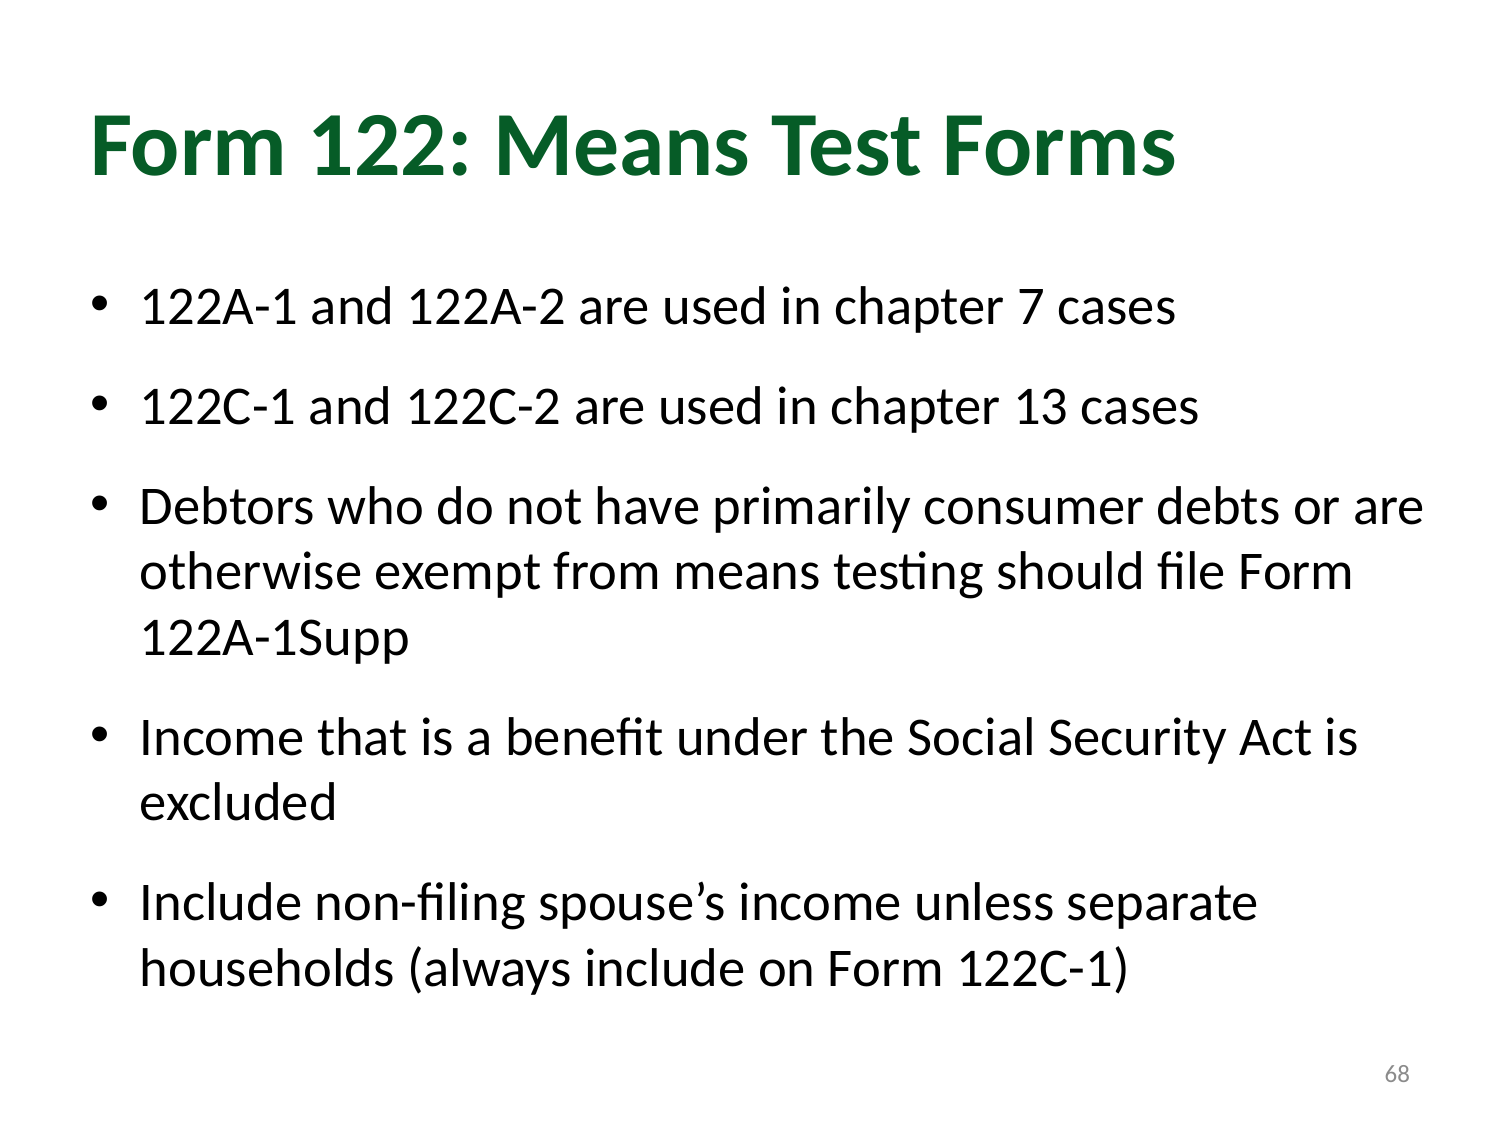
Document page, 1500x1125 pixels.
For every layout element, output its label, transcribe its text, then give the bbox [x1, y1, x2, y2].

list 122A-1 and 122A-2 are used in chapter 7 cases 122C-1 and 122C-2 are used in chapter 13 cases Debtors who do not have primarily consumer debts or are otherwise exempt from means testing should file Form 122A-1Supp Income that is a benefit under the Social Security Act is excluded Include non-filing spouse’s income unless separate households (always include on Form 122C-1) [75, 262, 1463, 1005]
title Form 122: Means Test Forms [75, 45, 1425, 233]
slide_number 68 [1074, 1042, 1425, 1103]
